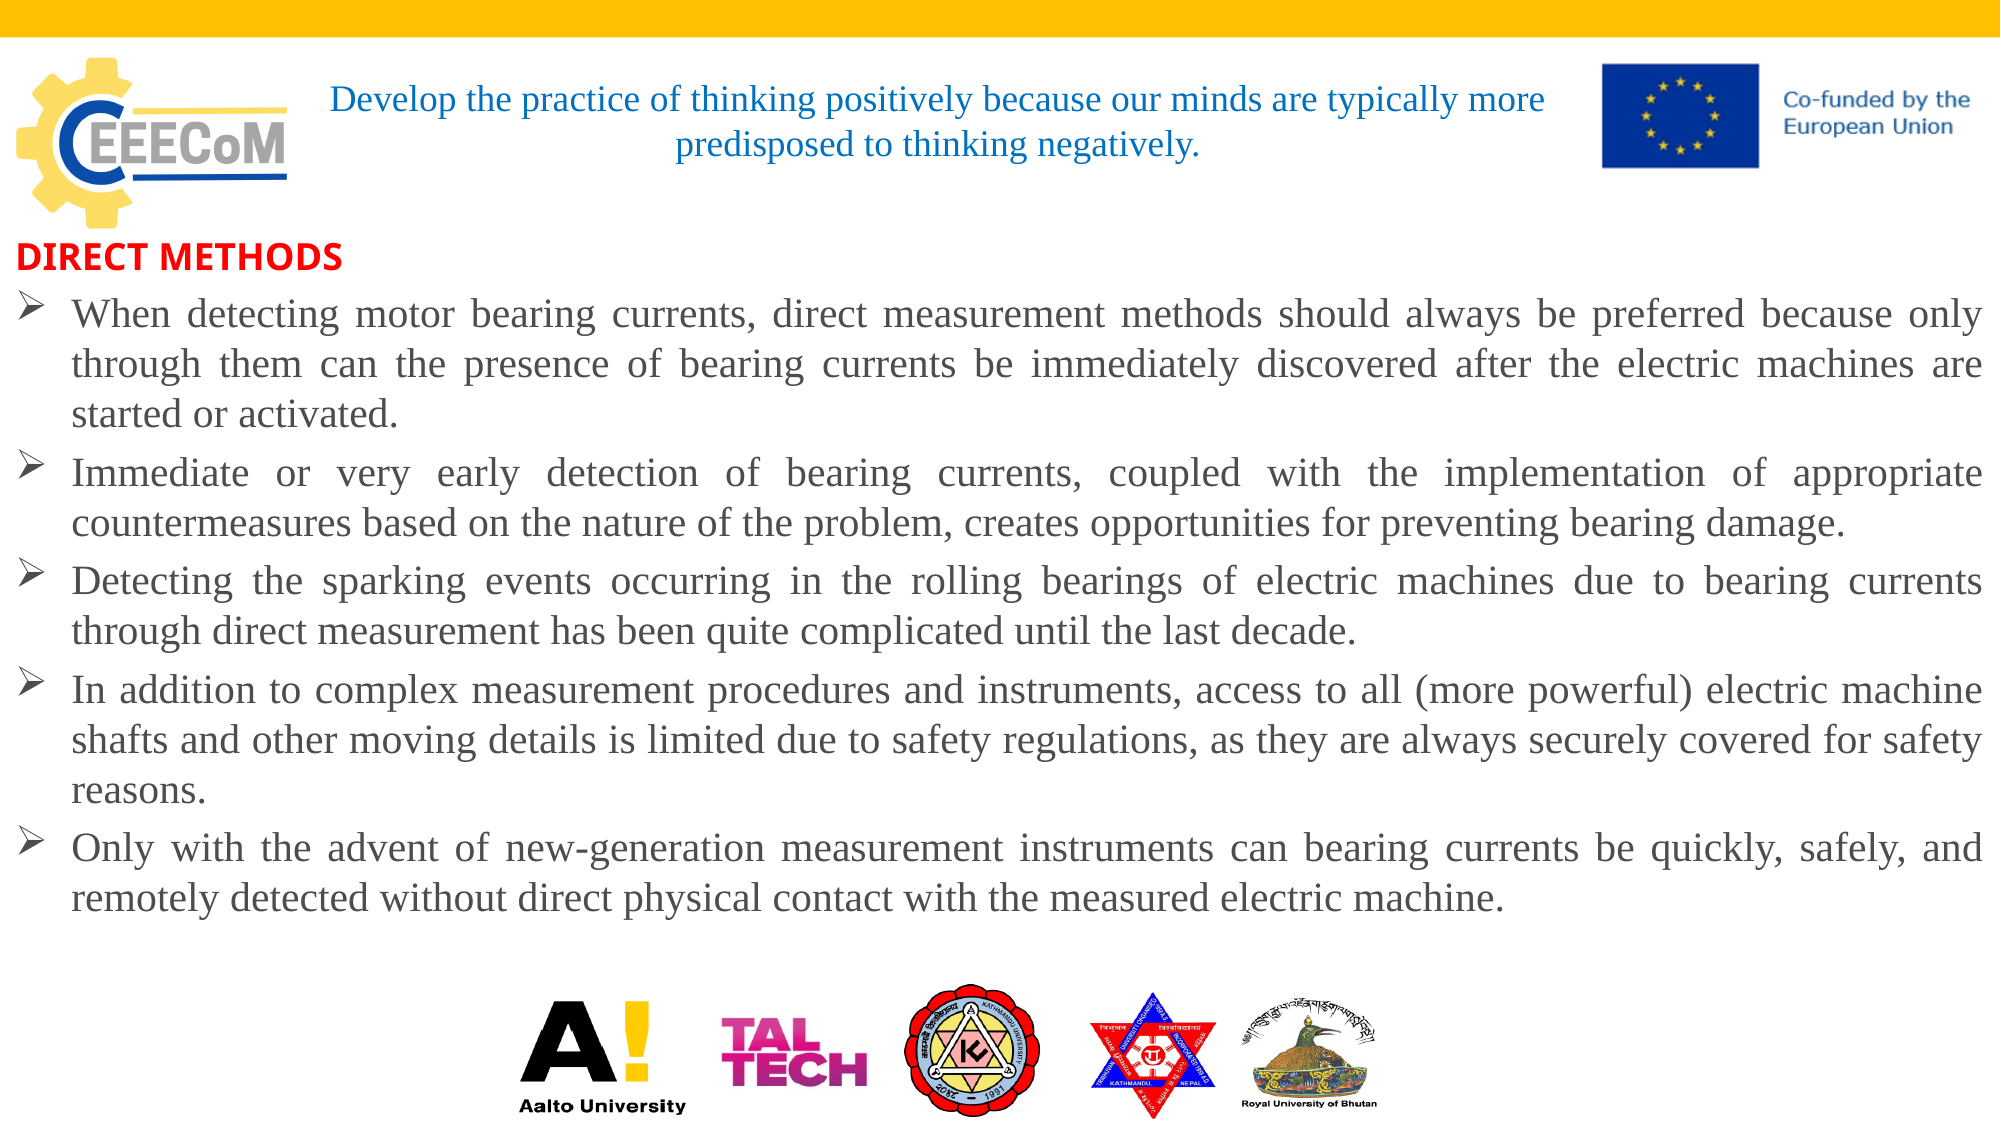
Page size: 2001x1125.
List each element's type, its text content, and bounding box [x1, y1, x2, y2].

picture [512, 984, 1382, 1125]
picture [1595, 46, 2000, 181]
title Develop the practice of thinking positively because our minds are typically more predisposed to thinking negatively. [312, 37, 1565, 201]
picture [11, 50, 299, 224]
list DIRECT METHODS When detecting motor bearing currents, direct measurement methods should always be preferred because only through them can the presence of bearing currents be immediately discovered after the electric machines are started or activated. Immediate or very early detection of bearing currents, coupled with the implementation of appropriate countermeasures based on the nature of the problem, creates opportunities for preventing bearing damage. Detecting the sparking events occurring in the rolling bearings of electric machines due to bearing currents through direct measurement has been quite complicated until the last decade. In addition to complex measurement procedures and instruments, access to all (more powerful) electric machine shafts and other moving details is limited due to safety regulations, as they are always securely covered for safety reasons. Only with the advent of new-generation measurement instruments can bearing currents be quickly, safely, and remotely detected without direct physical contact with the measured electric machine. [0, 224, 2000, 975]
